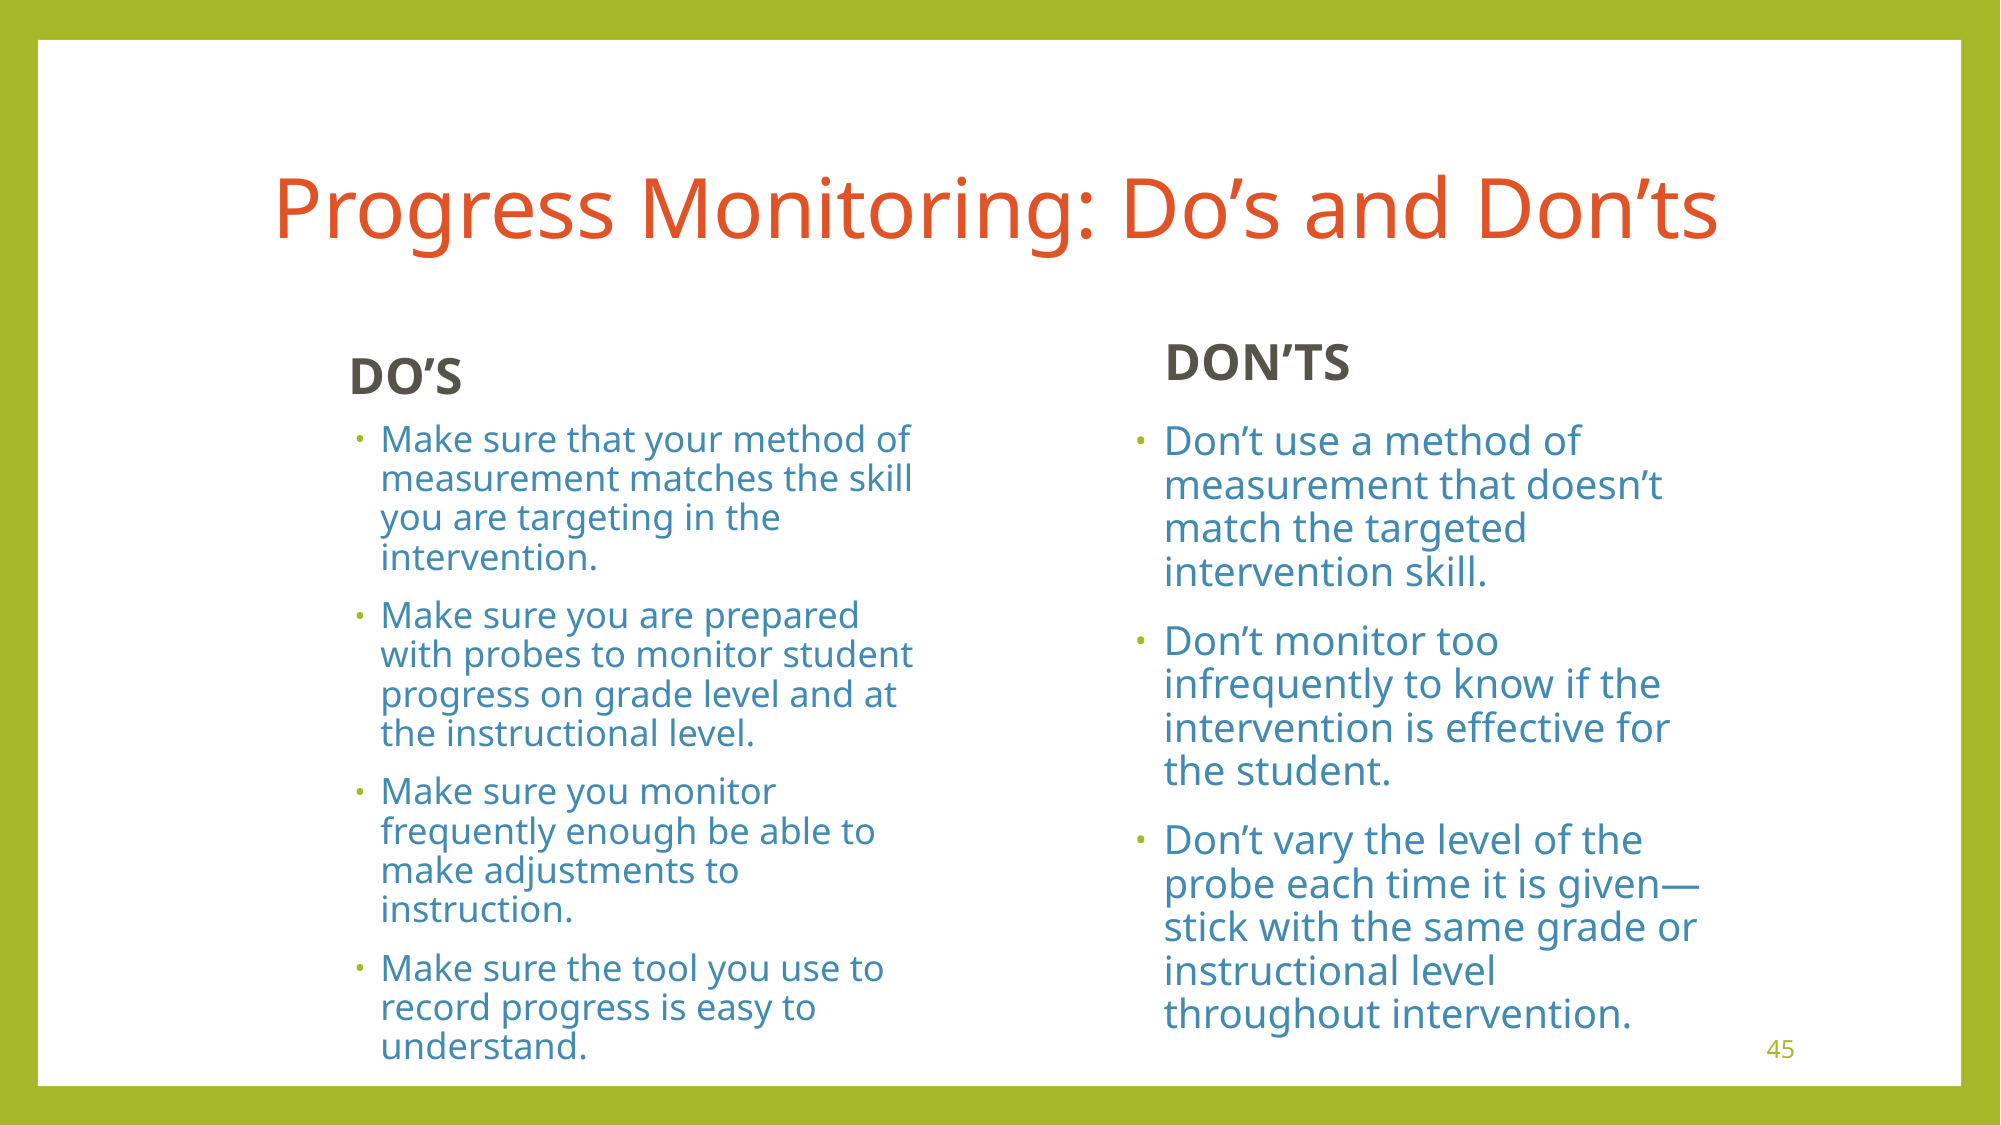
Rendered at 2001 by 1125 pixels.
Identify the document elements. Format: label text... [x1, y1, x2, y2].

list DON’TS [1149, 329, 1665, 400]
list DO’S [333, 342, 849, 413]
list Make sure that your method of measurement matches the skill you are targeting in the intervention. Make sure you are prepared with probes to monitor student progress on grade level and at the instructional level. Make sure you monitor frequently enough be able to make adjustments to instruction. Make sure the tool you use to record progress is easy to understand. [333, 413, 958, 1082]
slide_number 45 [1530, 1020, 1811, 1081]
list Don’t use a method of measurement that doesn’t match the targeted intervention skill. Don’t monitor too infrequently to know if the intervention is effective for the student. Don’t vary the level of the probe each time it is given—stick with the same grade or instructional level throughout intervention. [1113, 413, 1733, 1057]
title Progress Monitoring: Do’s and Don’ts [187, 99, 1808, 323]
